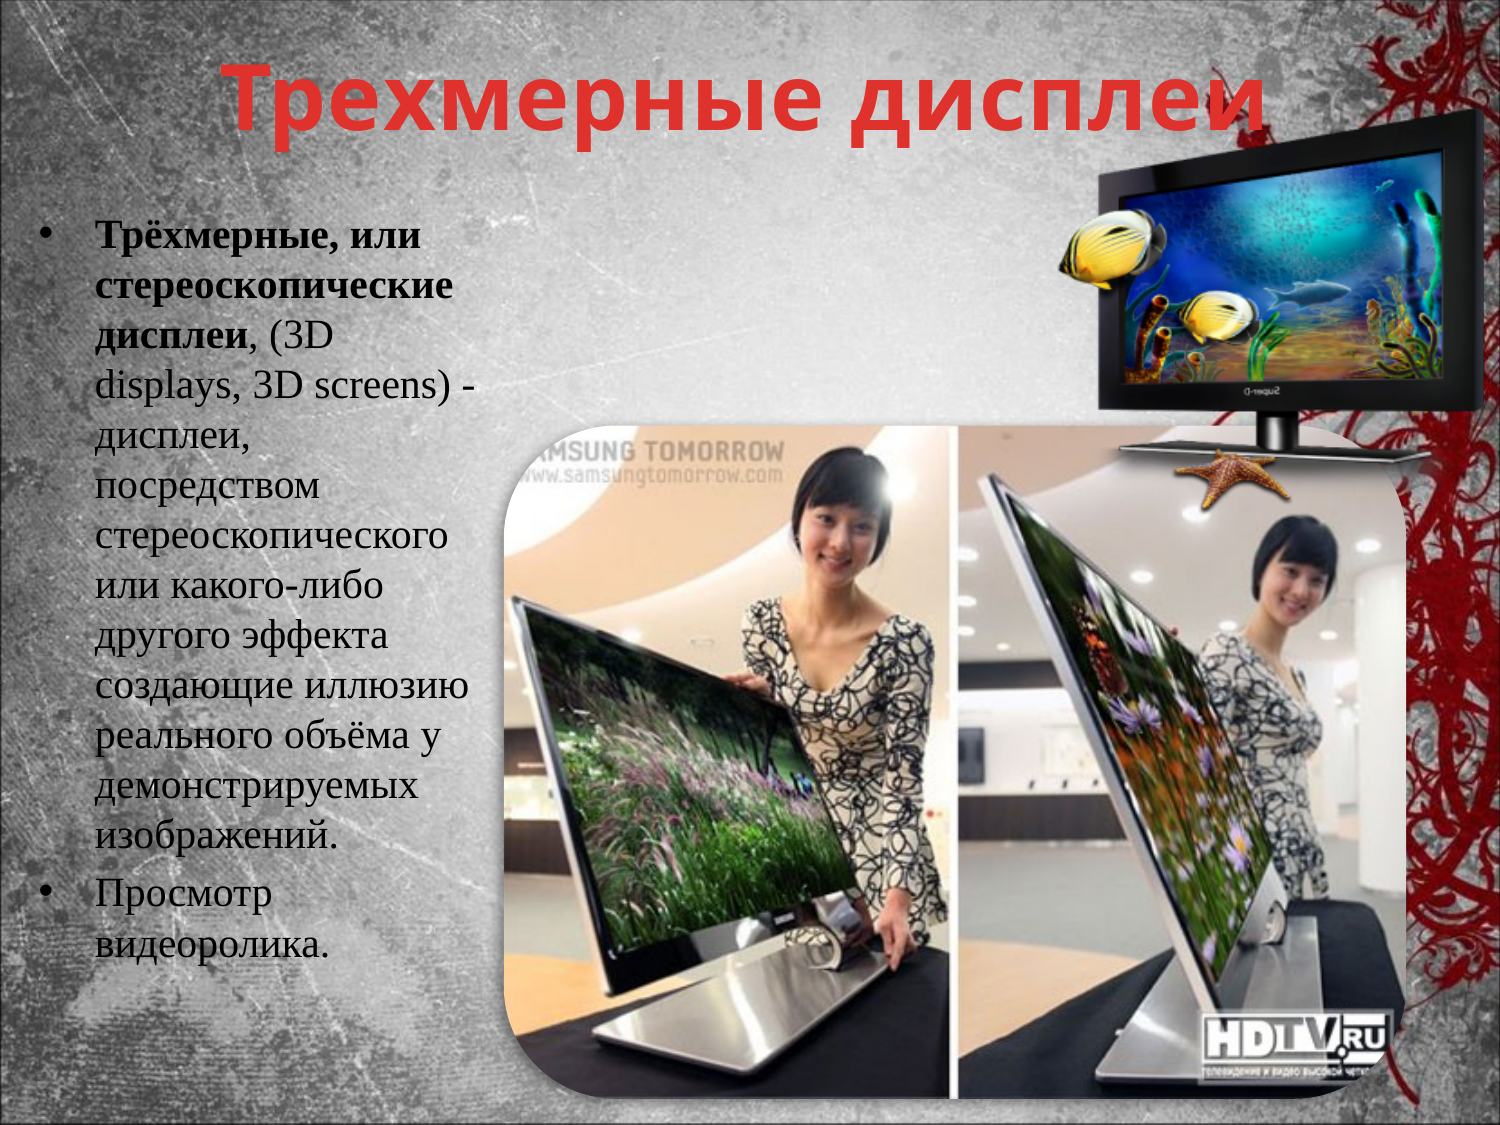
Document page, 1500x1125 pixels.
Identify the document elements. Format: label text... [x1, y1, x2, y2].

list Трёхмерные, или стереоскопические дисплеи, (3D displays, 3D screens) - дисплеи, посредством стереоскопического или какого-либо другого эффекта создающие иллюзию реального объёма у демонстрируемых изображений. Просмотр видеоролика. [23, 199, 493, 1090]
title Трехмерные дисплеи [70, 0, 1421, 188]
picture [0, 0, 1500, 1125]
